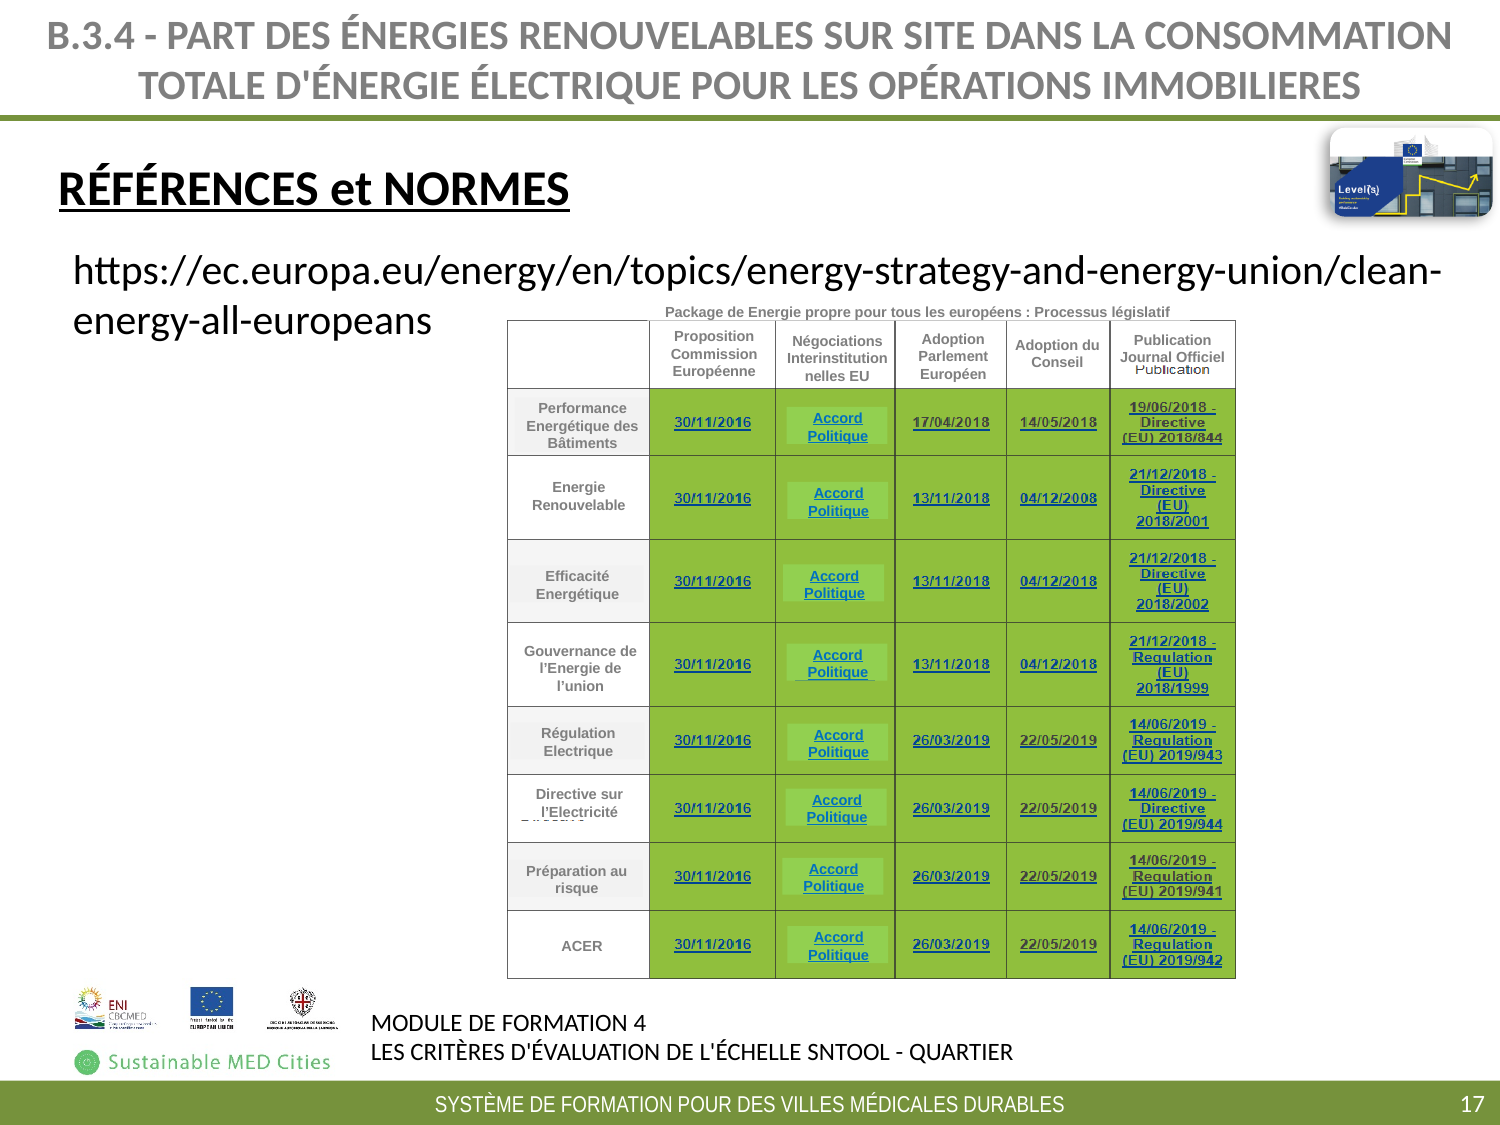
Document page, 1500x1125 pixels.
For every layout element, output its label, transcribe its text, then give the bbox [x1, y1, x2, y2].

text_box https://ec.europa.eu/energy/en/topics/energy-strategy-and-energy-union/clean-energy-all-europeans [57, 234, 1500, 400]
picture [502, 298, 1243, 983]
text_box RÉFÉRENCES et NORMES [43, 147, 1331, 235]
picture [1329, 127, 1493, 217]
slide_number ‹#› [1149, 1079, 1500, 1125]
picture [62, 978, 356, 1080]
title B.3.4 - PART DES ÉNERGIES RENOUVELABLES SUR SITE DANS LA CONSOMMATION TOTALE D'ÉNERGIE ÉLECTRIQUE POUR LES OPÉRATIONS IMMOBILIERES [0, 0, 1500, 117]
